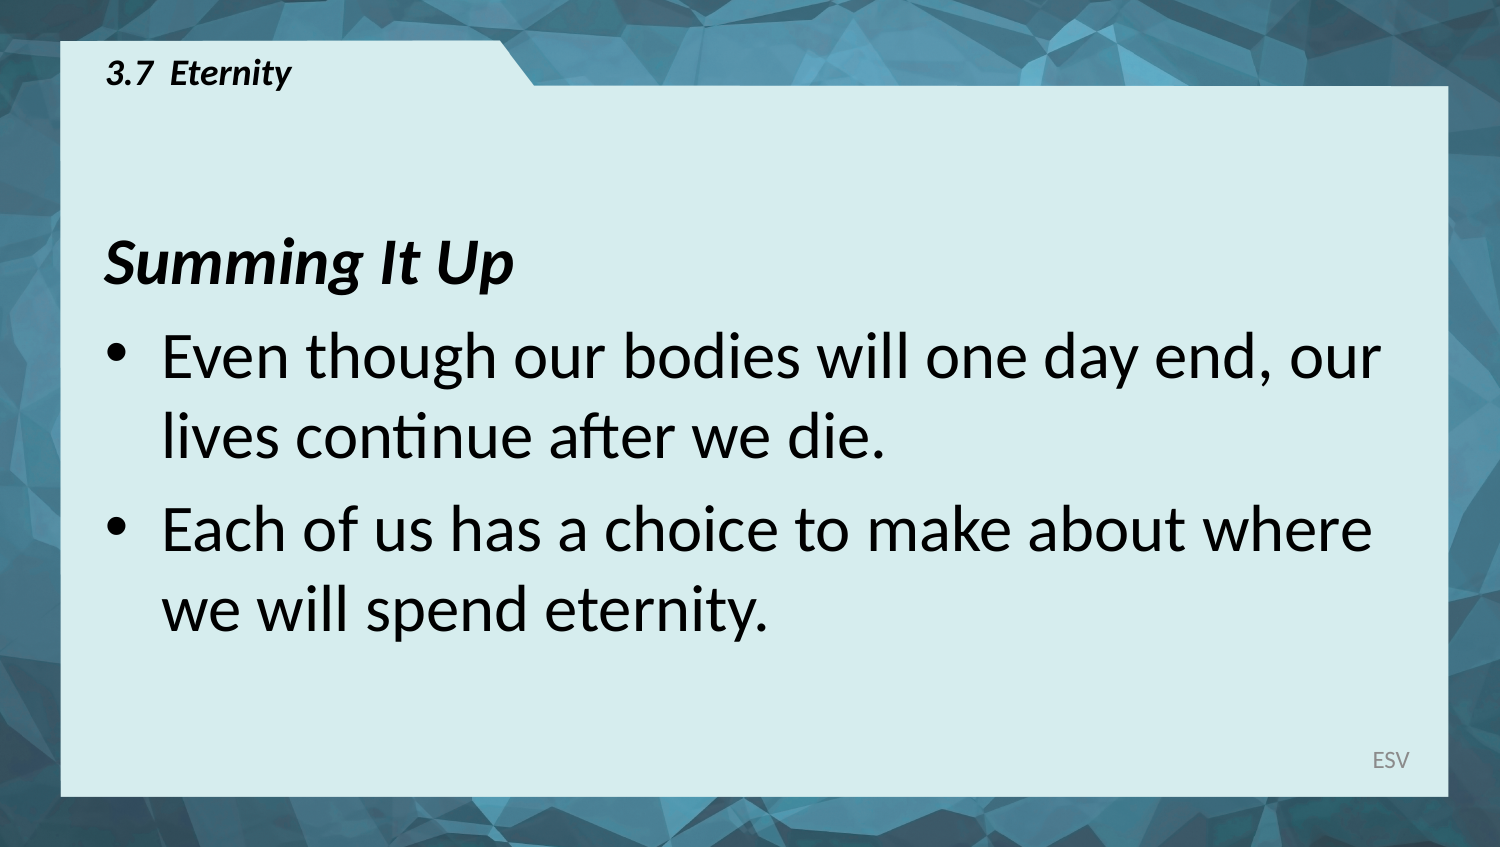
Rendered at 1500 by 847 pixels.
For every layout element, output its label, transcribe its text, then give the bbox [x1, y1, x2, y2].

picture [0, 0, 1500, 847]
footer ESV [950, 736, 1425, 782]
title 3.7 Eternity [89, 33, 1420, 108]
list Summing It Up Even though our bodies will one day end, our lives continue after we die. Each of us has a choice to make about where we will spend eternity. [89, 141, 1403, 722]
